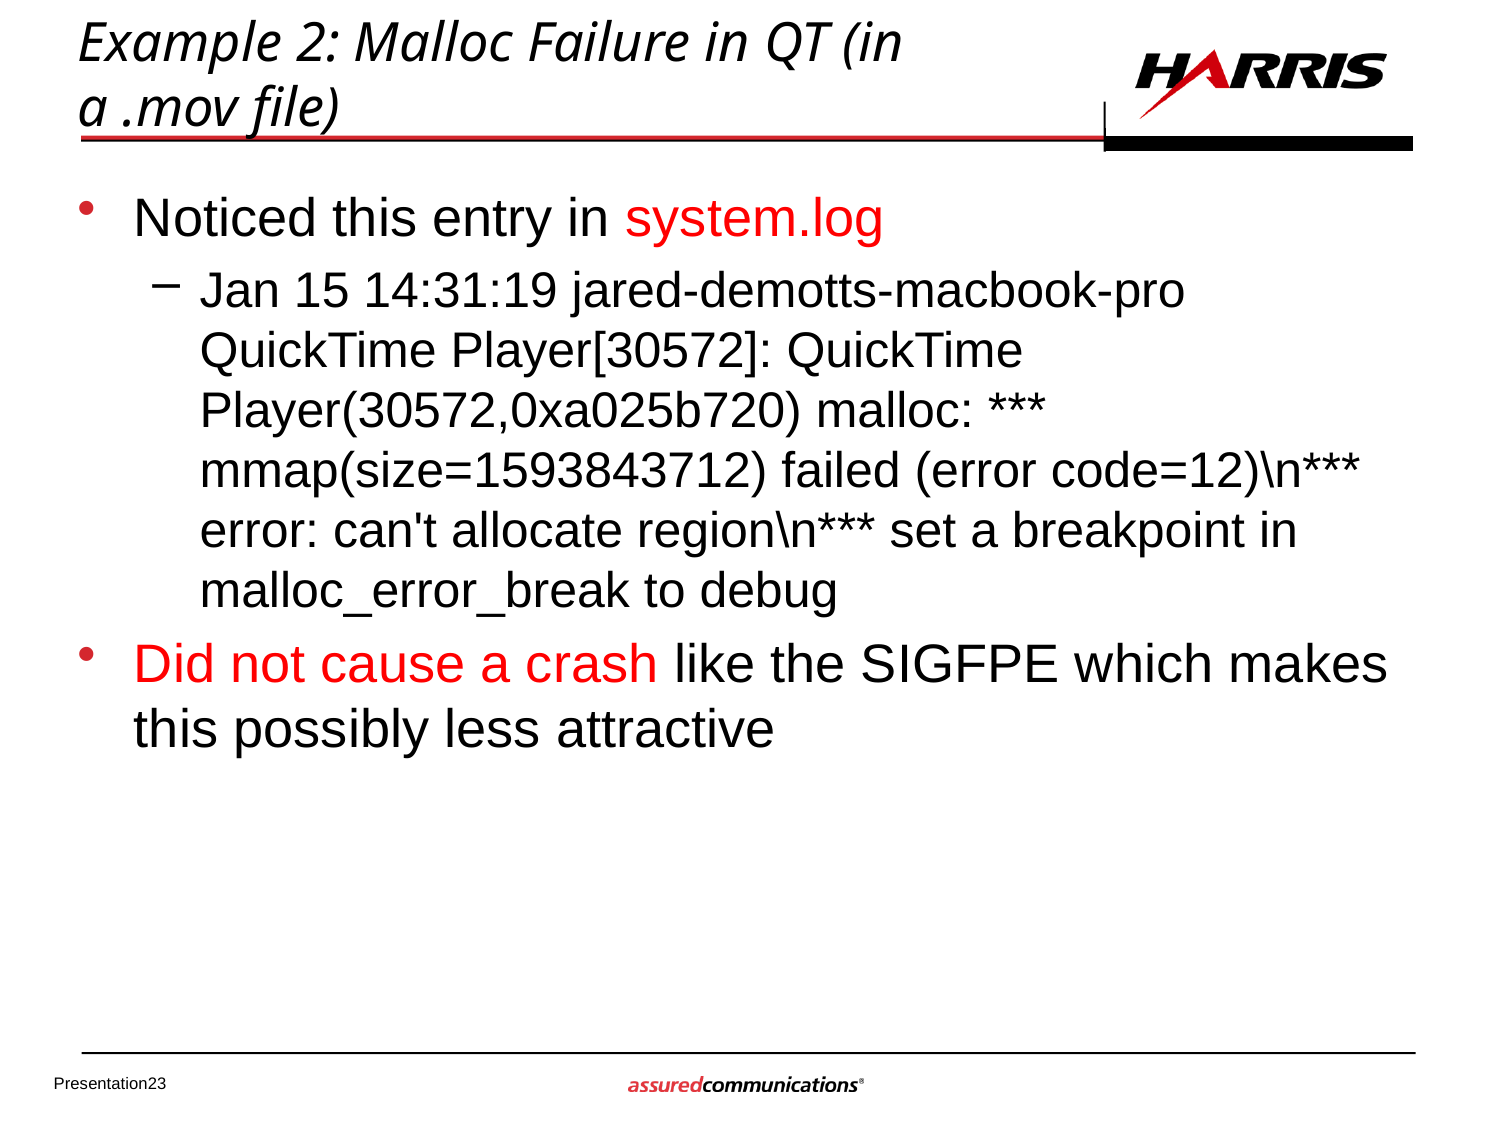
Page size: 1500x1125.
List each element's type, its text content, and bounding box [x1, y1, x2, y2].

title Example 2: Malloc Failure in QT (in a .mov file) [62, 27, 951, 117]
picture [628, 1076, 864, 1092]
picture [1135, 49, 1387, 119]
list Noticed this entry in system.log Jan 15 14:31:19 jared-demotts-macbook-pro QuickTime Player[30572]: QuickTime Player(30572,0xa025b720) malloc: *** mmap(size=1593843712) failed (error code=12)\n*** error: can't allocate region\n*** set a breakpoint in malloc_error_break to debug Did not cause a crash like the SIGFPE which makes this possibly less attractive [62, 174, 1429, 1020]
